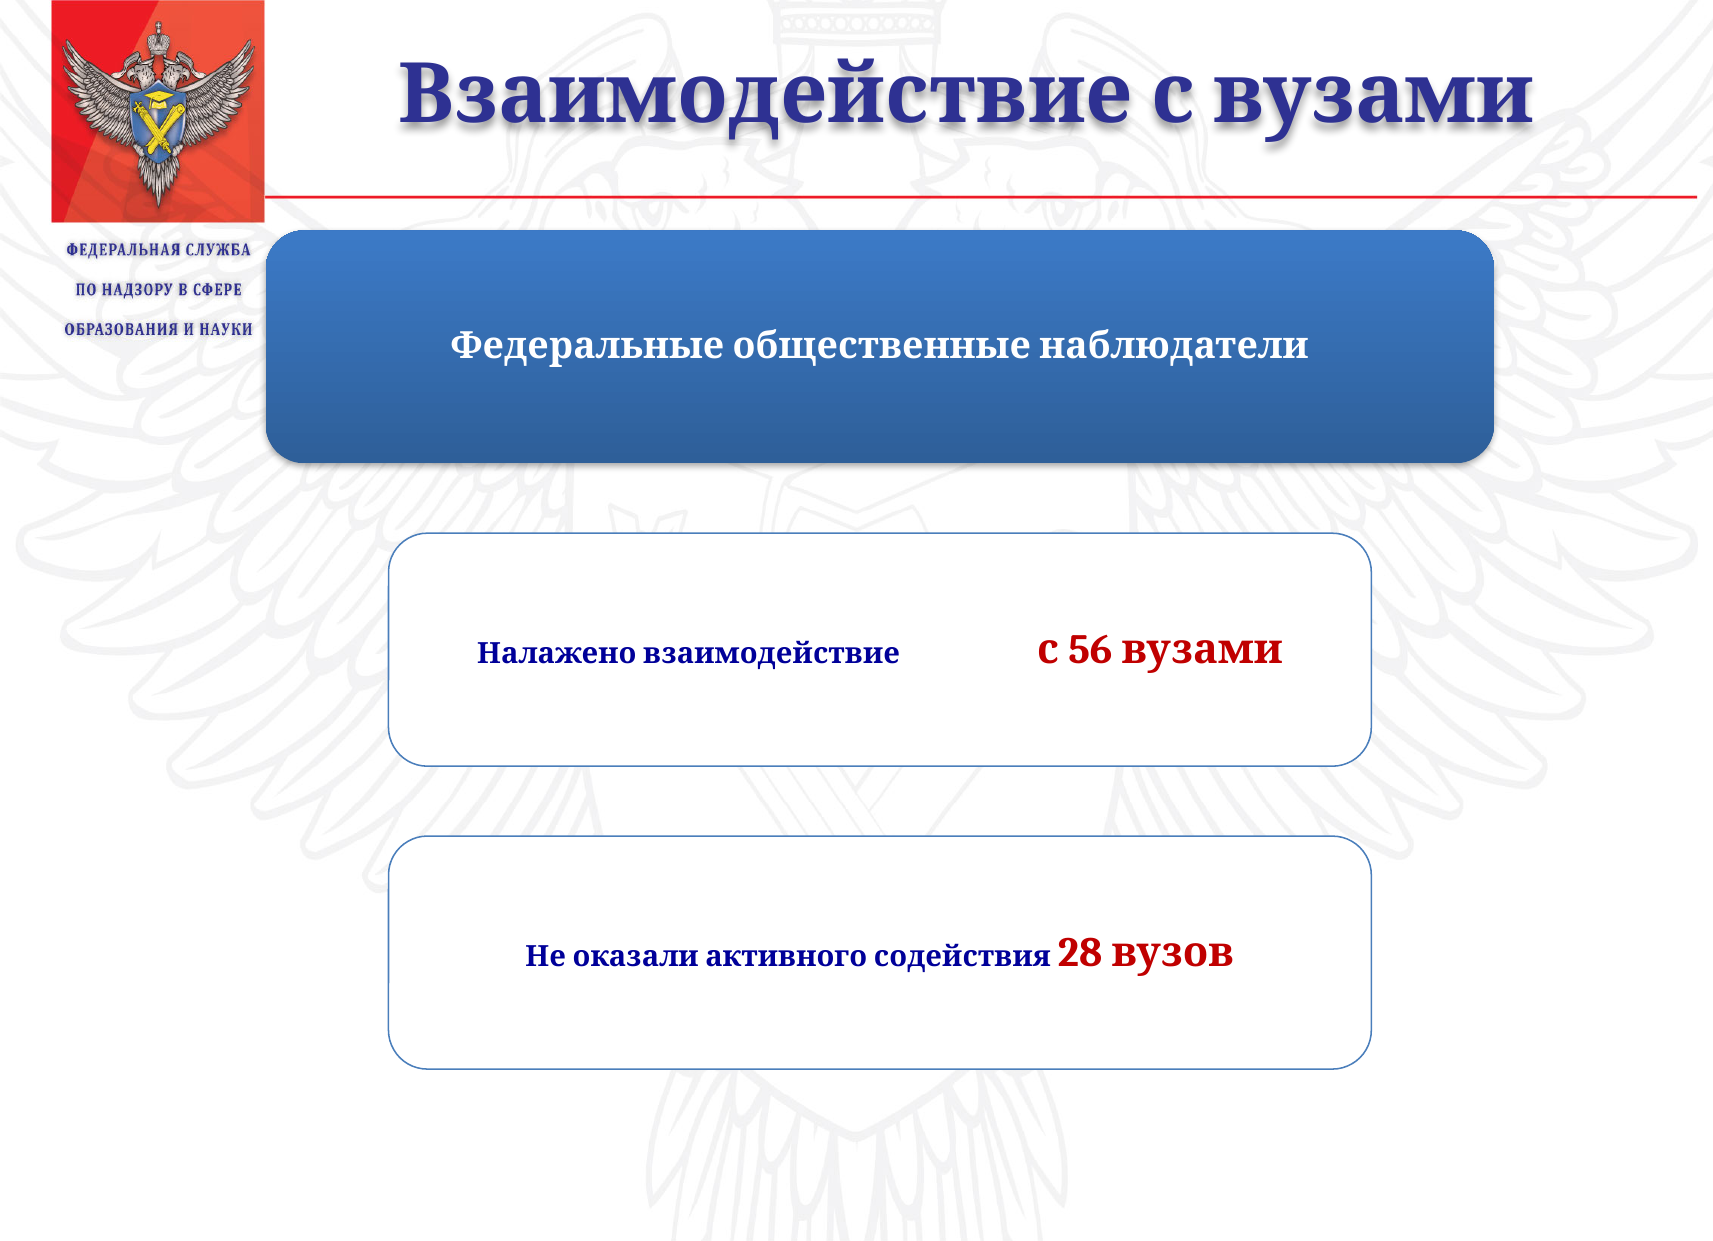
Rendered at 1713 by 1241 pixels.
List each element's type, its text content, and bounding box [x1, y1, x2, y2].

text_box Взаимодействие с вузами [249, 29, 1685, 149]
picture [0, 0, 1713, 1241]
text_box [111, 230, 1649, 1070]
